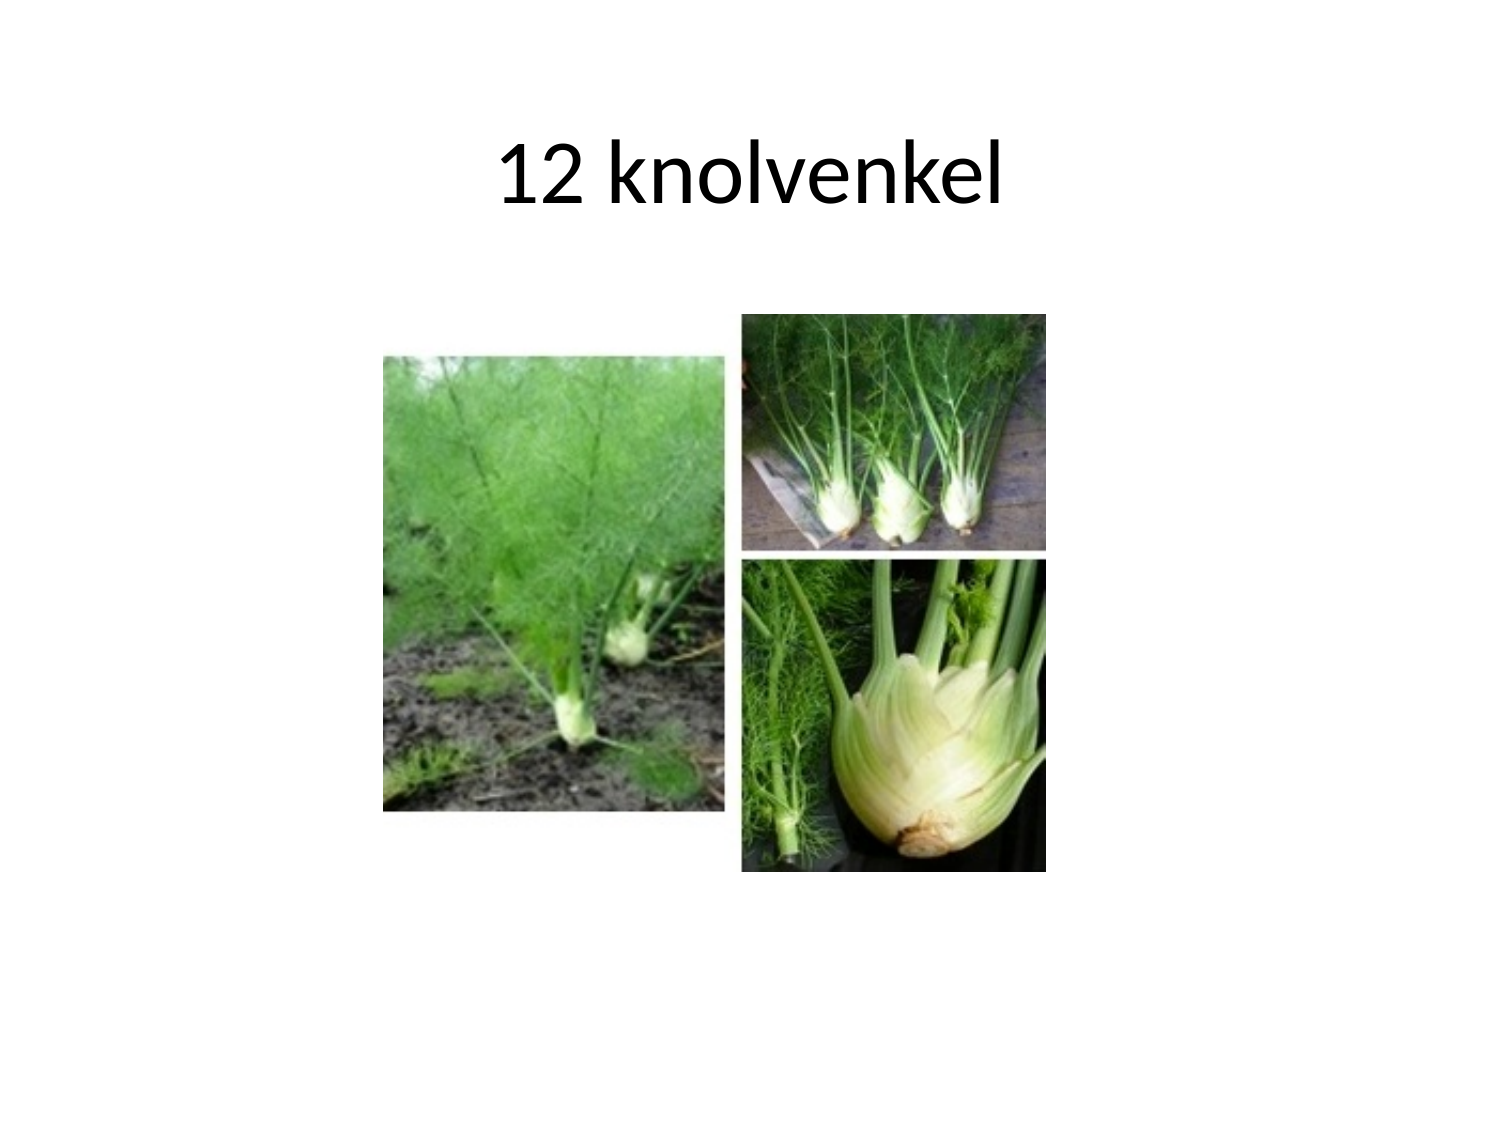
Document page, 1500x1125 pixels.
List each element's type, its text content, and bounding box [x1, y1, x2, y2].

title 12 knolvenkel [112, 78, 1388, 256]
picture [383, 314, 1046, 872]
